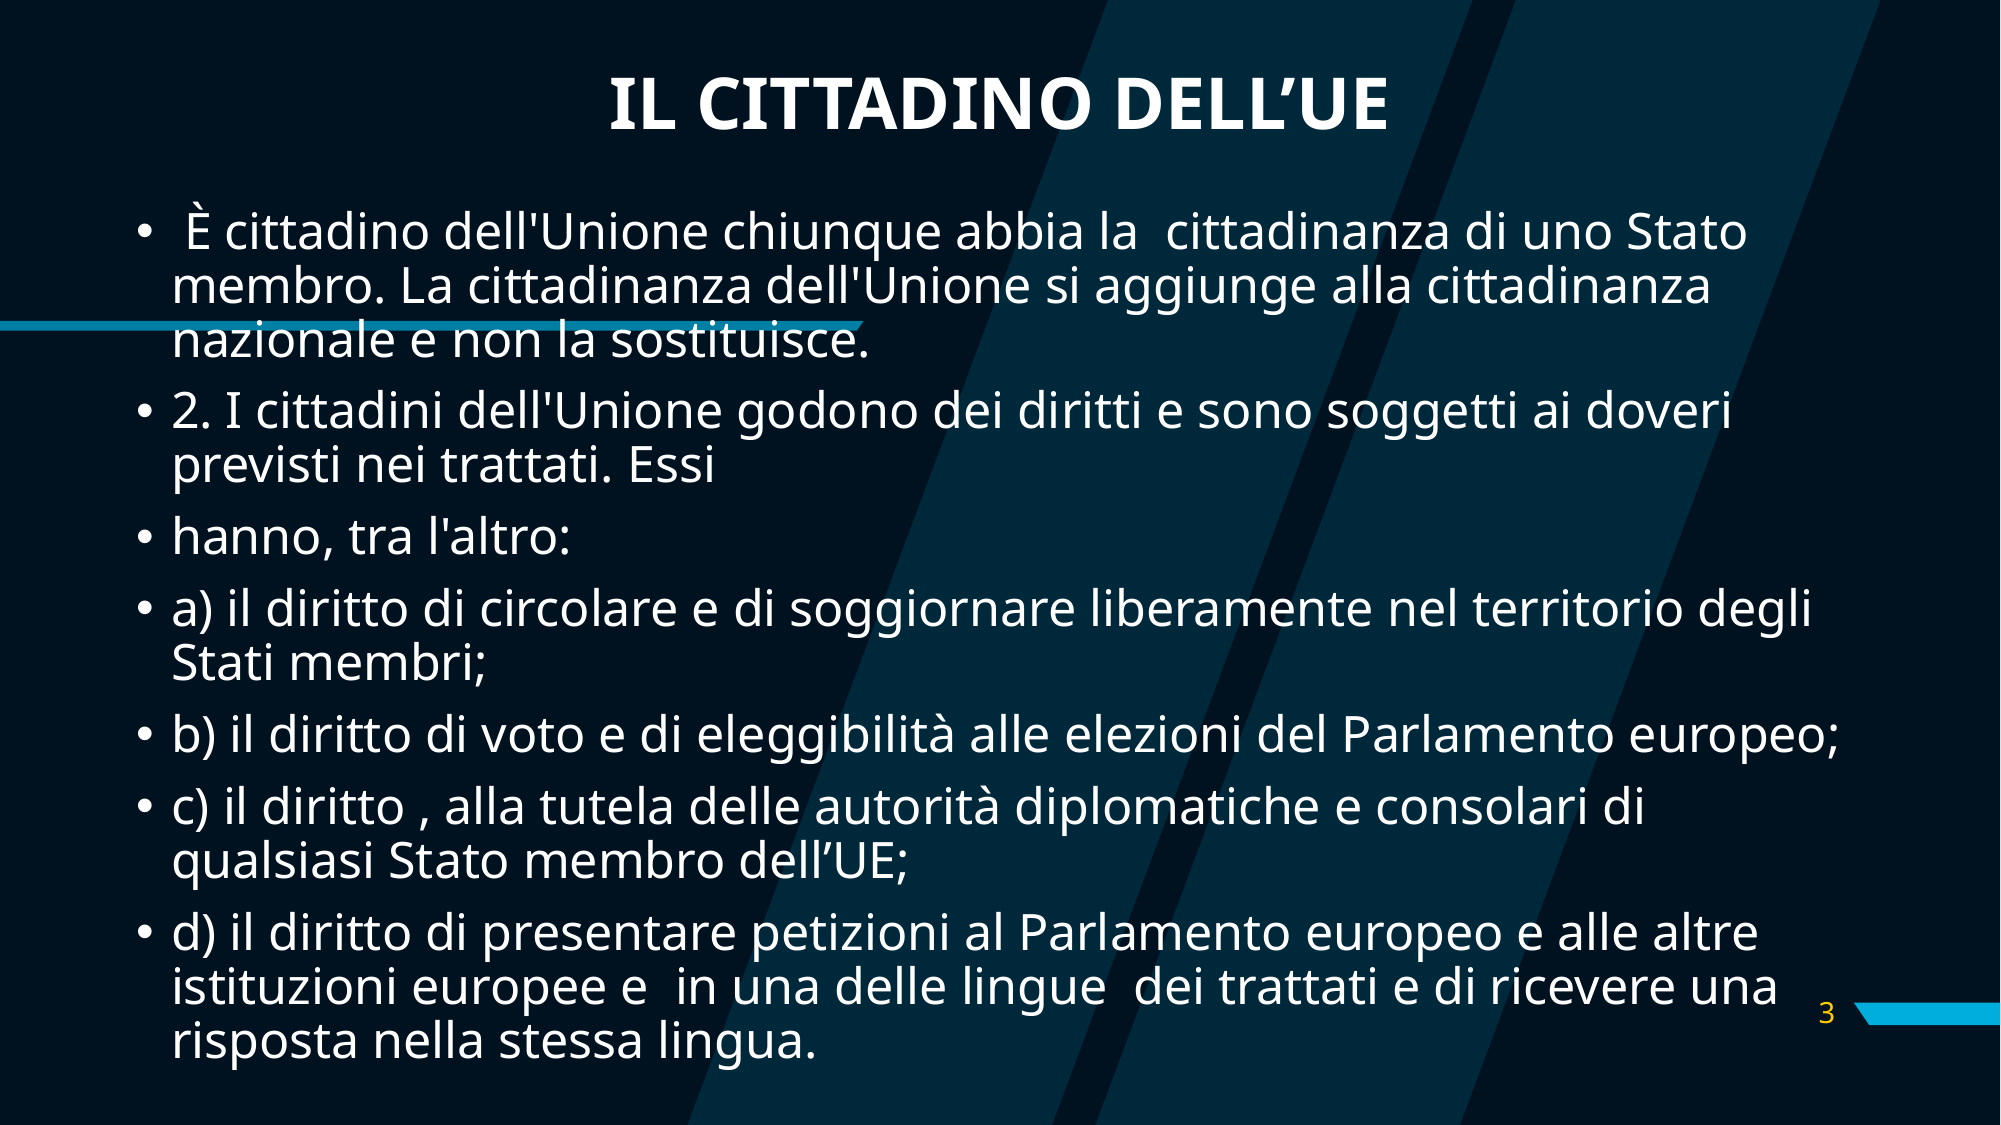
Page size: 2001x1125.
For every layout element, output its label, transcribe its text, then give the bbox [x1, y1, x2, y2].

list È cittadino dell'Unione chiunque abbia la cittadinanza di uno Stato membro. La cittadinanza dell'Unione si aggiunge alla cittadinanza nazionale e non la sostituisce. 2. I cittadini dell'Unione godono dei diritti e sono soggetti ai doveri previsti nei trattati. Essi hanno, tra l'altro: a) il diritto di circolare e di soggiornare liberamente nel territorio degli Stati membri; b) il diritto di voto e di eleggibilità alle elezioni del Parlamento europeo; c) il diritto , alla tutela delle autorità diplomatiche e consolari di qualsiasi Stato membro dell’UE; d) il diritto di presentare petizioni al Parlamento europeo e alle altre istituzioni europee e in una delle lingue dei trattati e di ricevere una risposta nella stessa lingua. [121, 198, 1863, 1103]
title IL CITTADINO DELL’UE [137, 59, 1863, 153]
